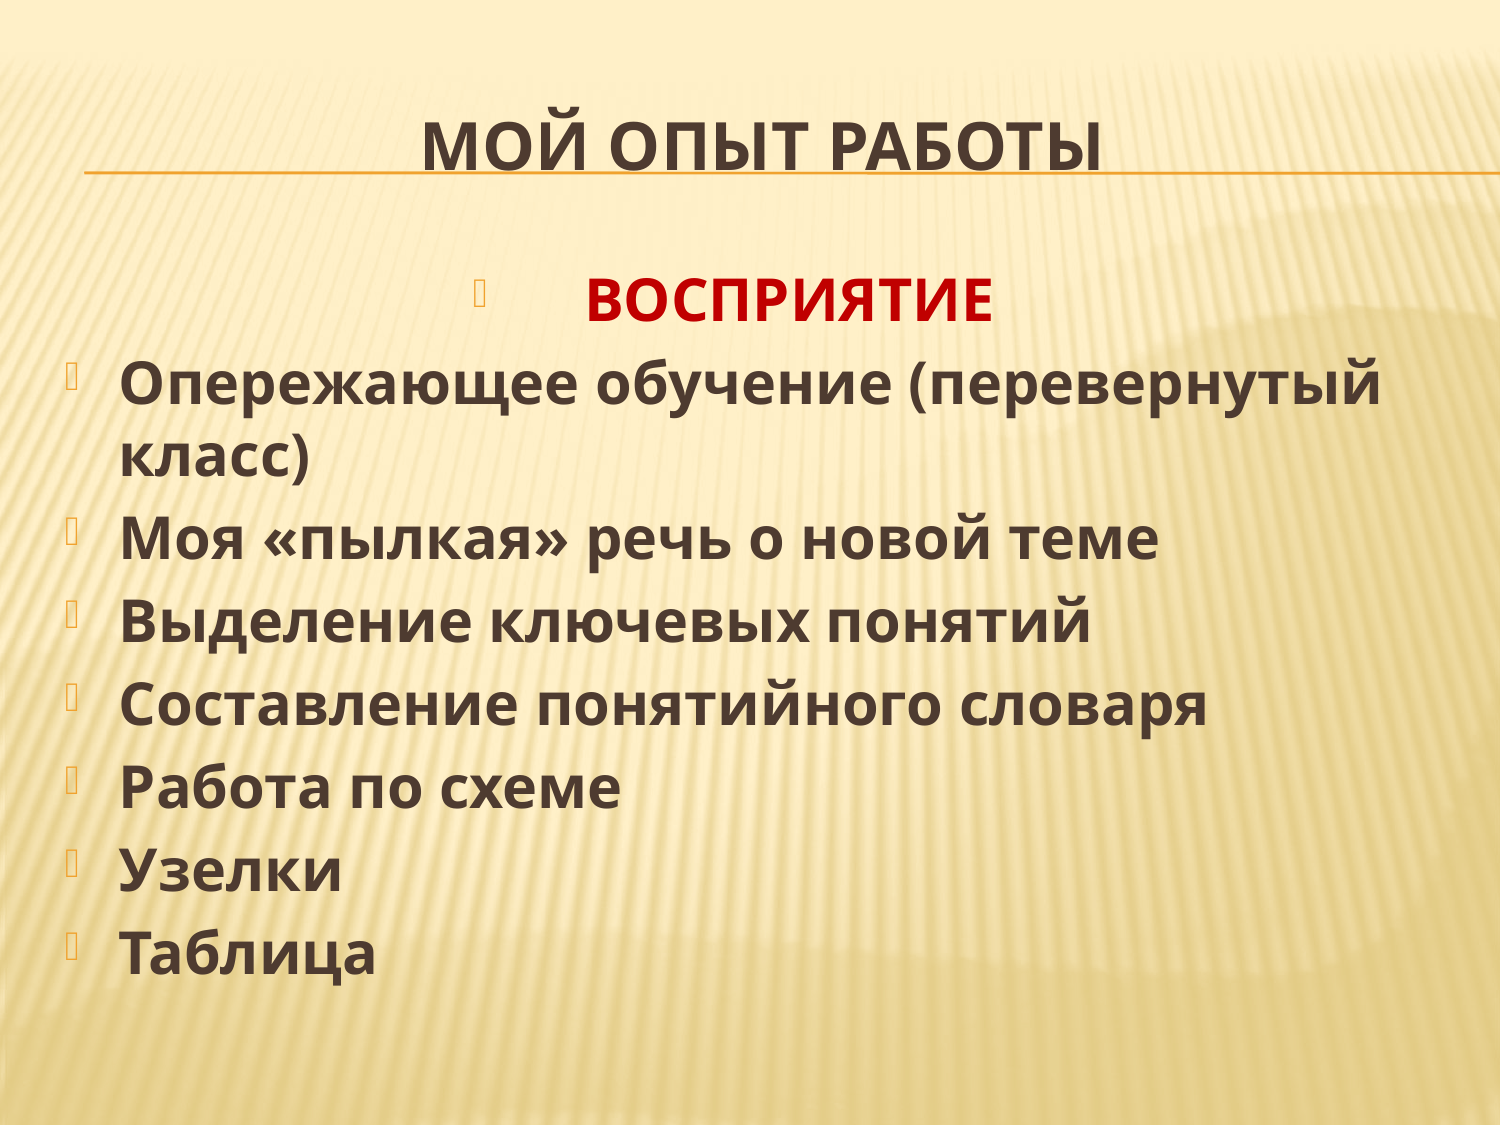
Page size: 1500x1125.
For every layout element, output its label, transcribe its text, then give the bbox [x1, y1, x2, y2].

title Мой опыт работы [50, 75, 1475, 213]
list ВОСПРИЯТИЕ Опережающее обучение (перевернутый класс) Моя «пылкая» речь о новой теме Выделение ключевых понятий Составление понятийного словаря Работа по схеме Узелки Таблица [50, 254, 1475, 998]
